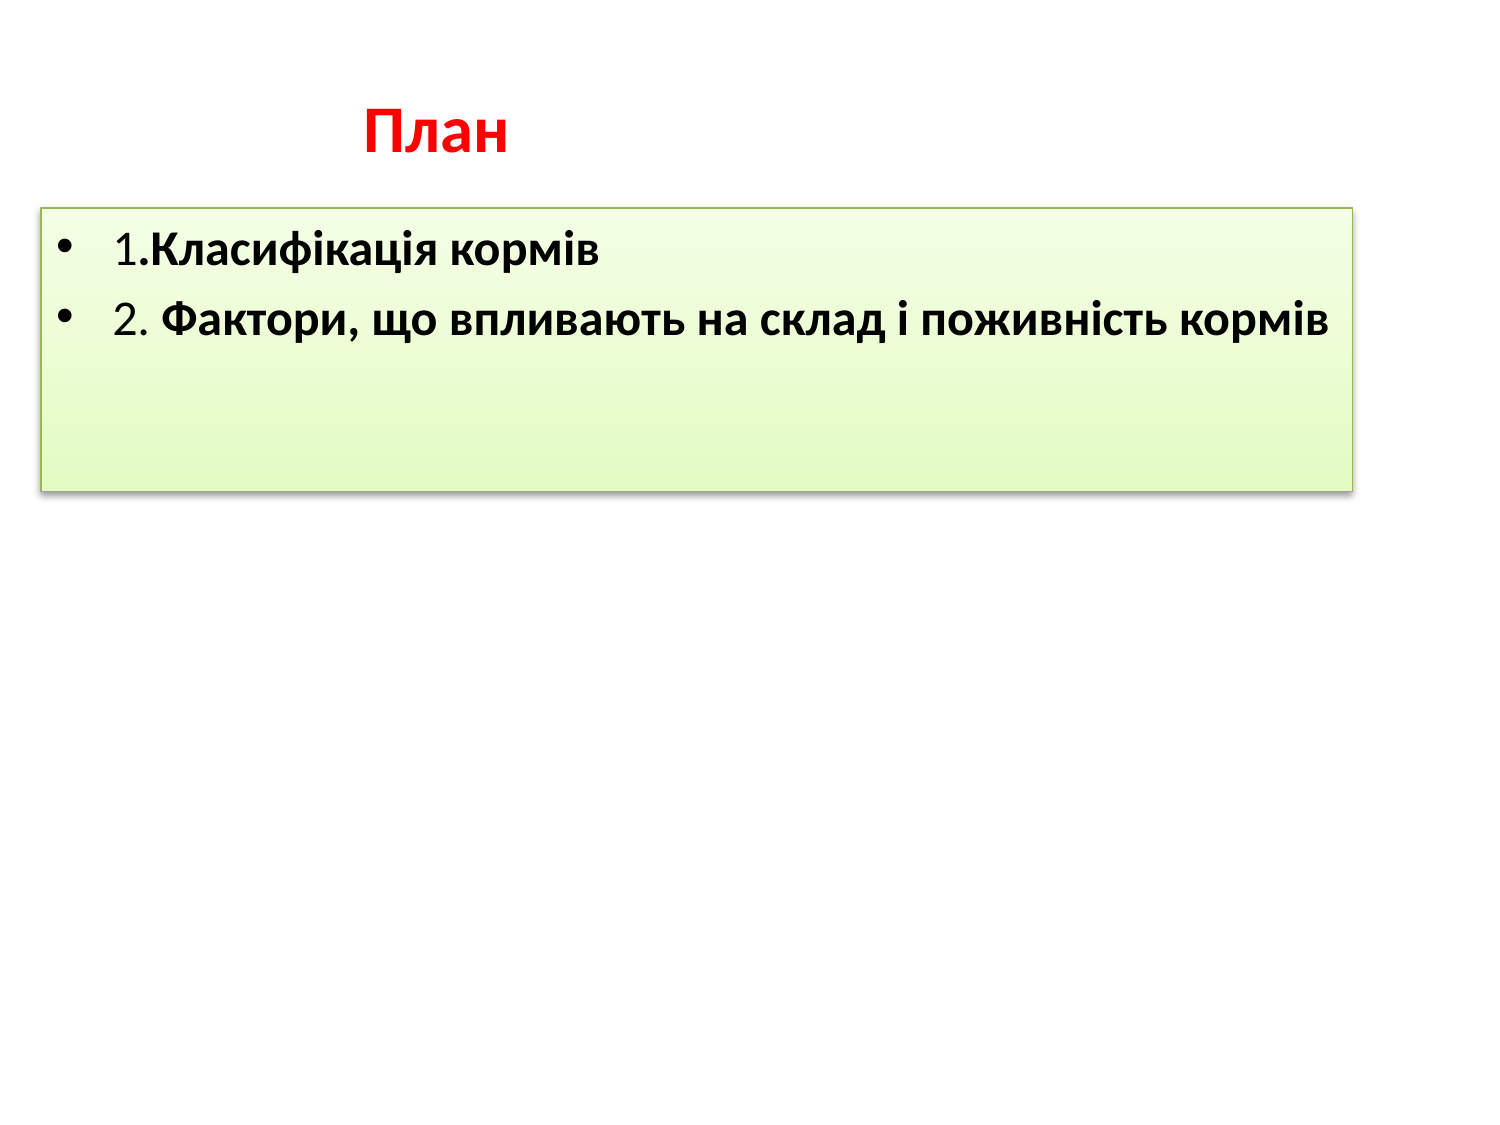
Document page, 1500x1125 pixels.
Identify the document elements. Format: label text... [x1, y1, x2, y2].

text_box План [349, 78, 526, 173]
text_box 1.Класифікація кормів 2. Фактори, що впливають на склад і поживність кормів [40, 207, 1353, 492]
